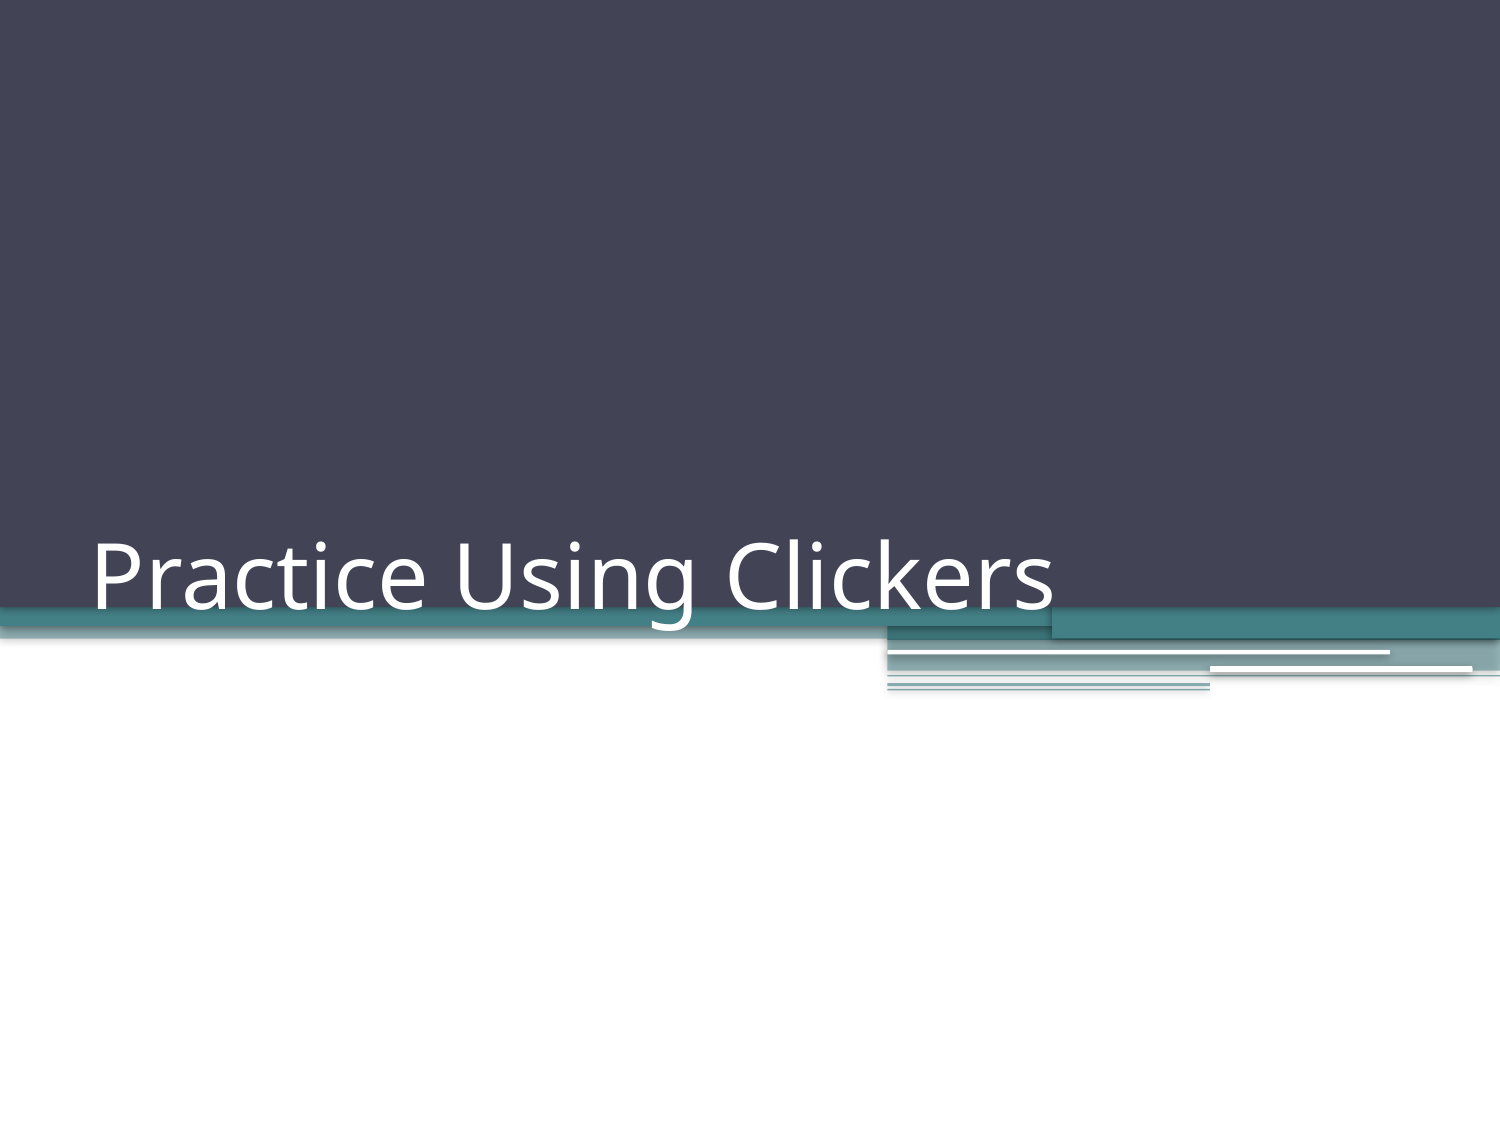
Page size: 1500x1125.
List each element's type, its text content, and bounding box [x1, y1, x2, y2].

title Practice Using Clickers [75, 394, 1463, 636]
